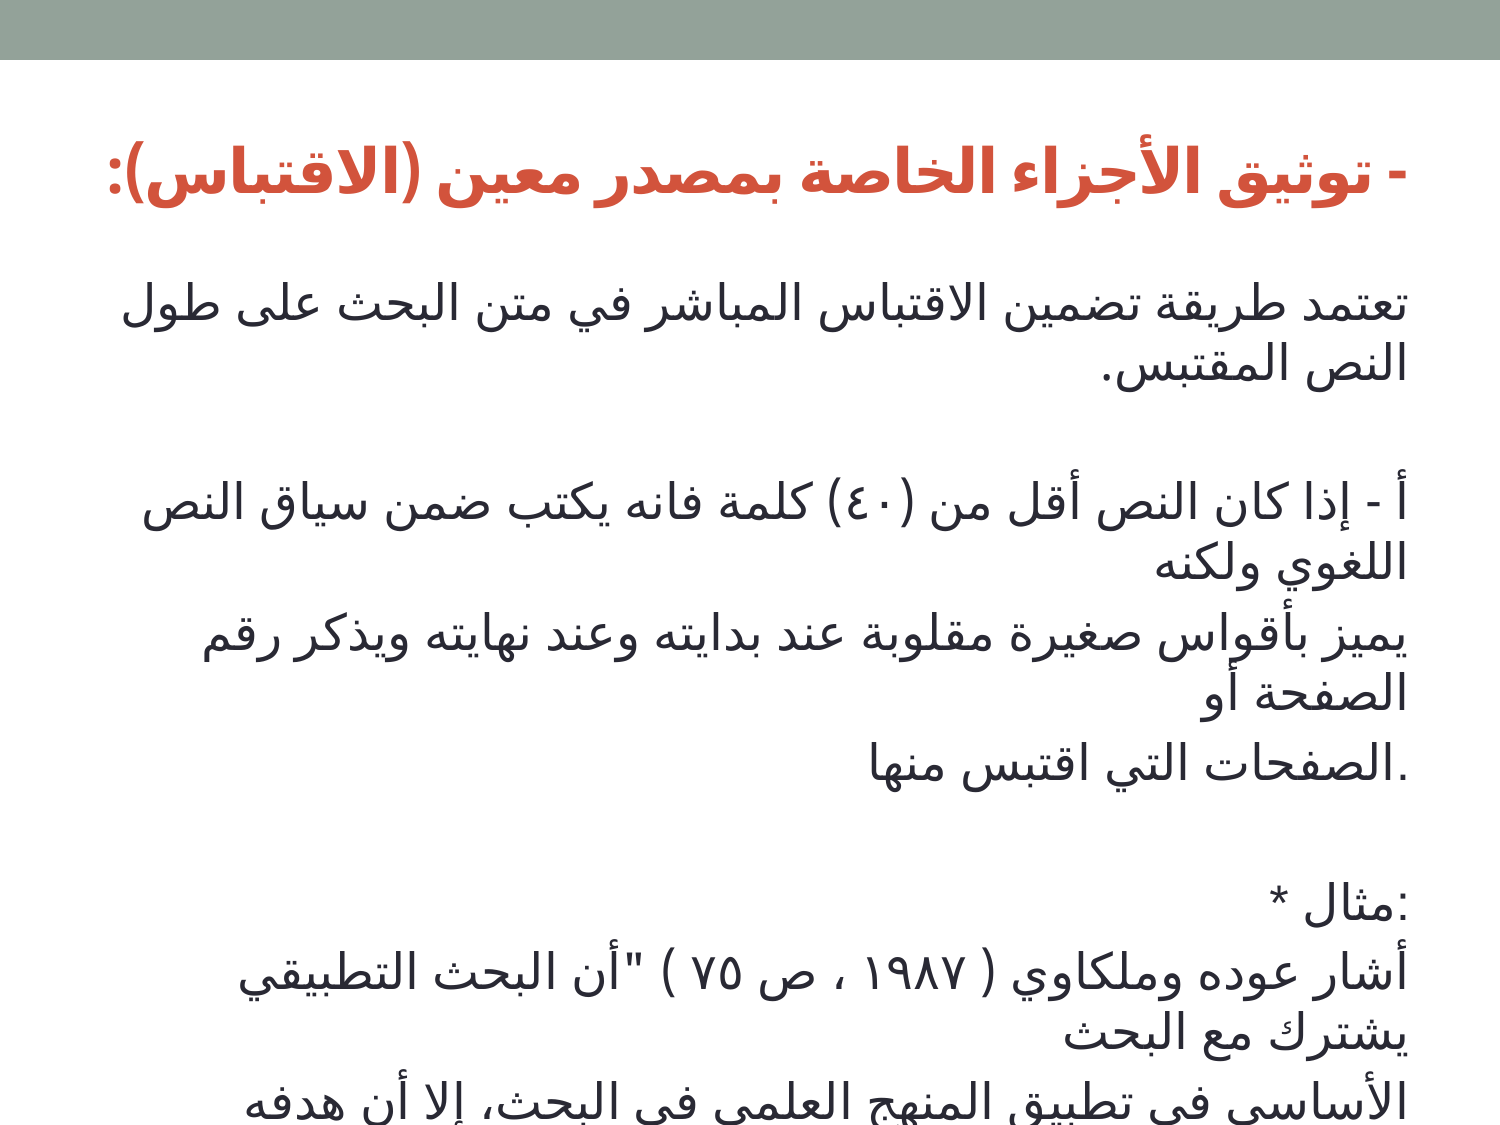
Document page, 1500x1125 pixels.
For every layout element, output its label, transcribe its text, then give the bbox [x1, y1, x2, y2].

title - توثيق الأجزاء الخاصة بمصدر معين (الاقتباس): [75, 87, 1425, 250]
list تعتمد طريقة تضمين الاقتباس المباشر في متن البحث على طول النص المقتبس. أ - إذا كان النص أقل من (٤٠) كلمة فانه يكتب ضمن سياق النص اللغوي ولكنه يميز بأقواس صغيرة مقلوبة عند بدايته وعند نهايته ويذكر رقم الصفحة أو الصفحات التي اقتبس منها. * مثال: أشار عوده وملكاوي ( ١٩٨٧ ، ص ٧٥ ) "أن البحث التطبيقي يشترك مع البحث الأساسي في تطبيق المنهج العلمي في البحث، إلا أن هدفه الأساسي هو تحسين الواقع العلمي من خلال اختبار النظريات في مواقف حقيقية". [75, 262, 1425, 1063]
